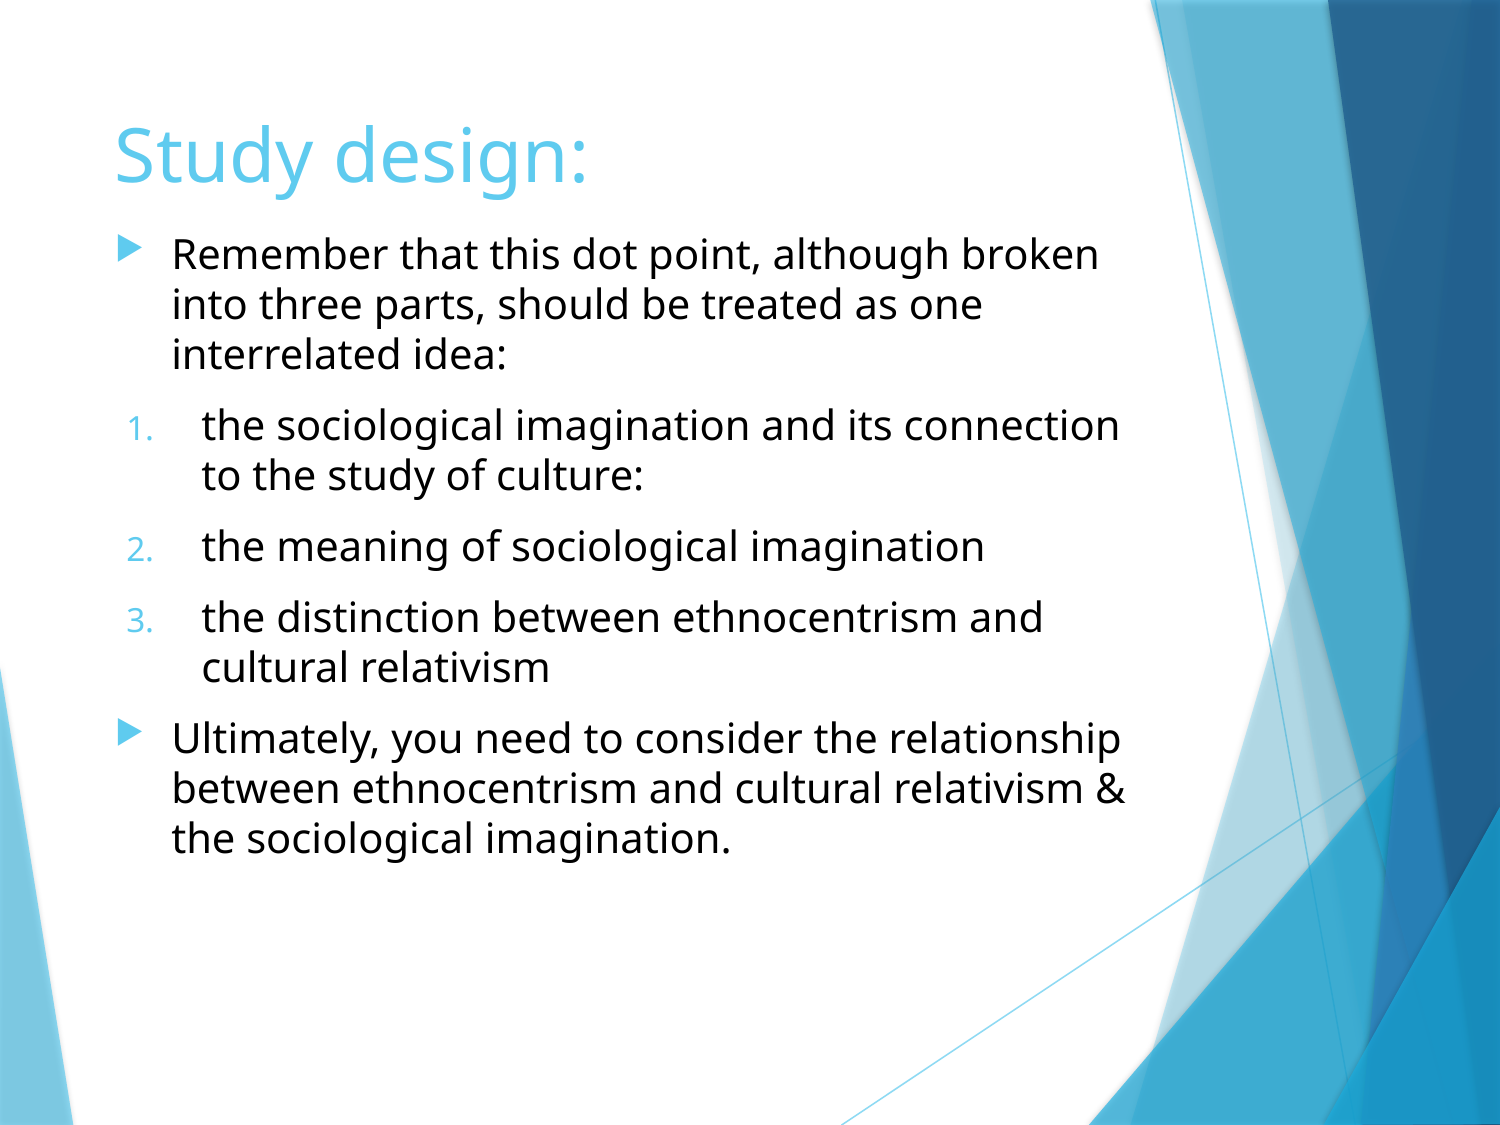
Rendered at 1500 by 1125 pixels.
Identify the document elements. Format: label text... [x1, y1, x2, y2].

list Remember that this dot point, although broken into three parts, should be treated as one interrelated idea: the sociological imagination and its connection to the study of culture: the meaning of sociological imagination the distinction between ethnocentrism and cultural relativism Ultimately, you need to consider the relationship between ethnocentrism and cultural relativism & the sociological imagination. [99, 219, 1142, 1024]
title Study design: [99, 99, 1142, 219]
